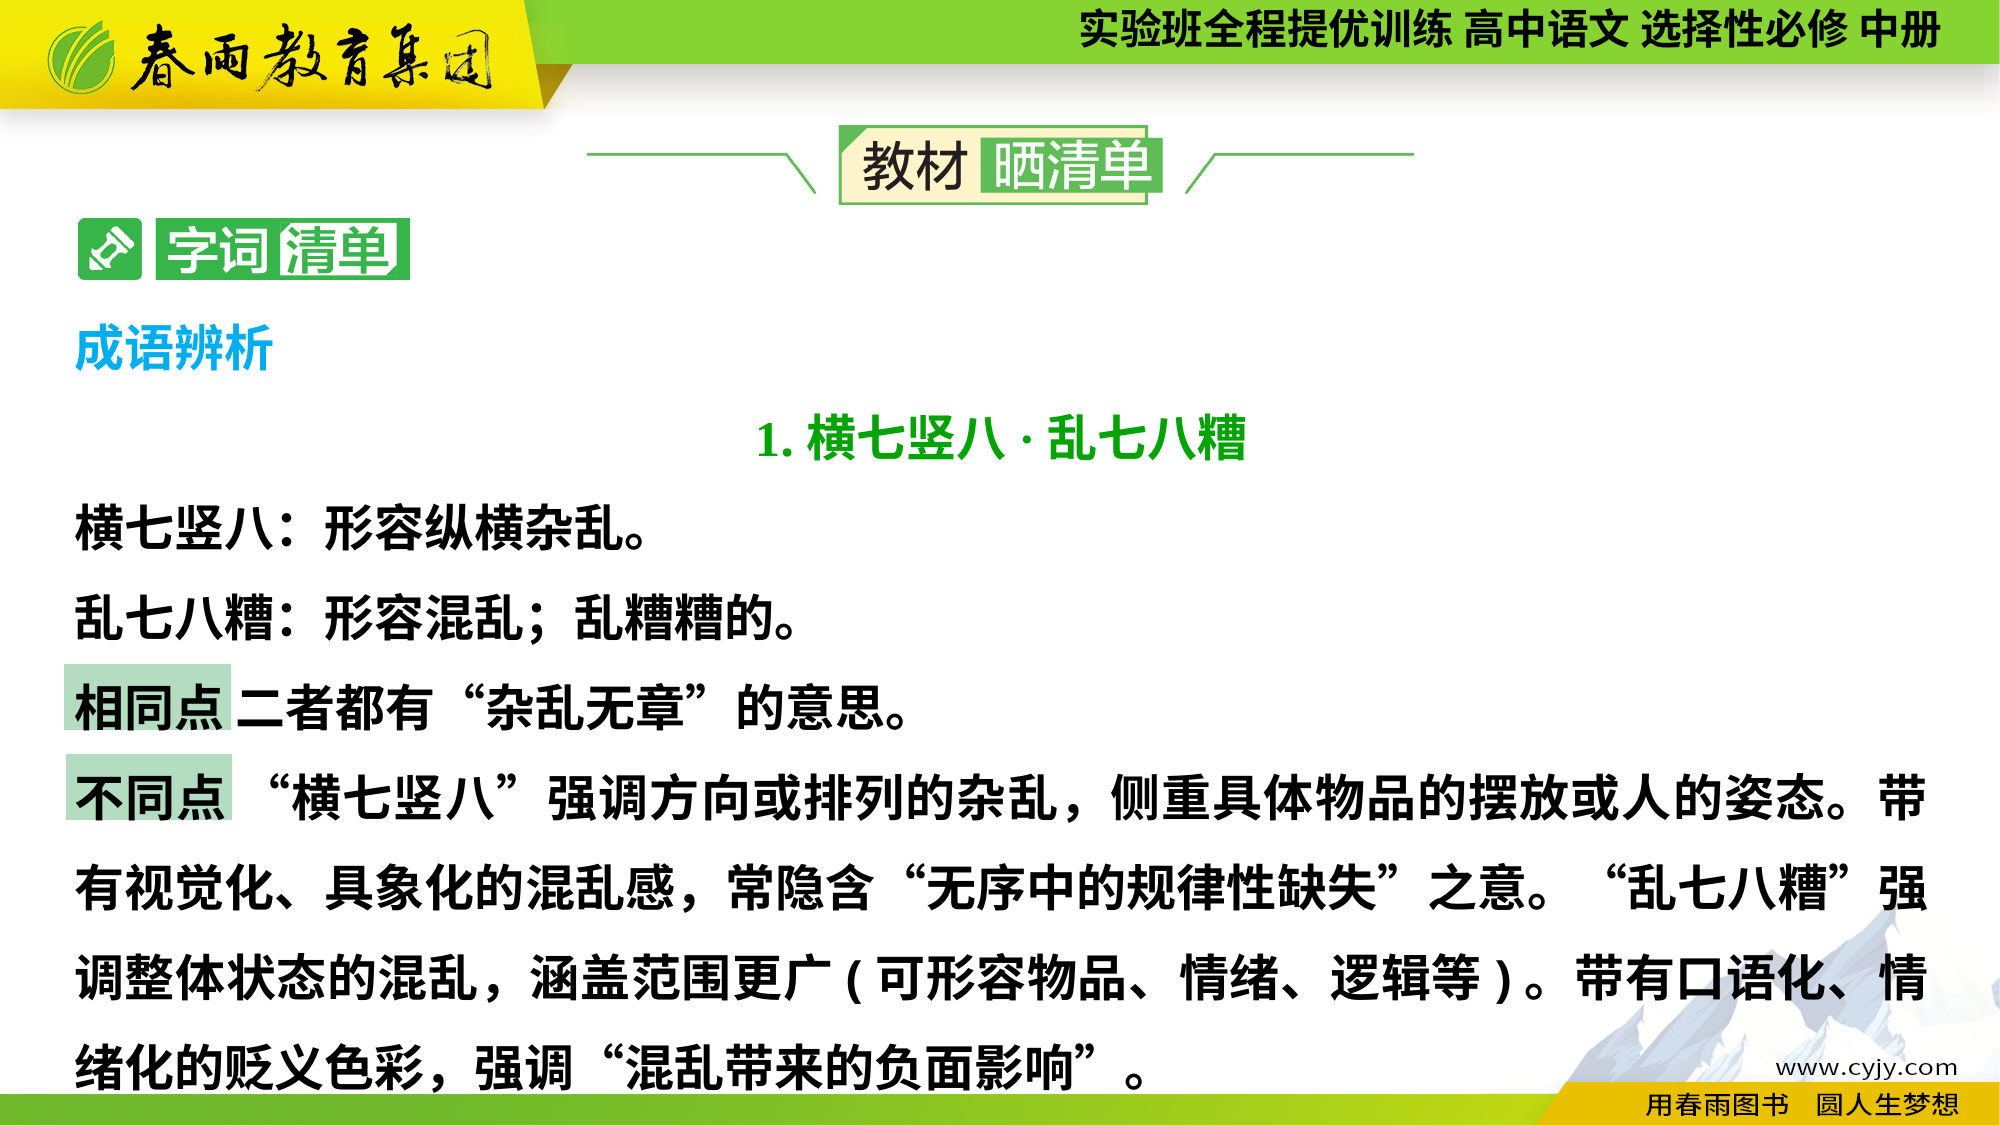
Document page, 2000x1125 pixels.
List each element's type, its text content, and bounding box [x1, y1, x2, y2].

list 成语辨析 1.横七竖八·乱七八糟 横七竖八：形容纵横杂乱。 乱七八糟：形容混乱；乱糟糟的。 相同点 二者都有“杂乱无章”的意思。 不同点 “横七竖八”强调方向或排列的杂乱，侧重具体物品的摆放或人的姿态。带有视觉化、具象化的混乱感，常隐含“无序中的规律性缺失”之意。“乱七八糟”强调整体状态的混乱，涵盖范围更广(可形容物品、情绪、逻辑等)。带有口语化、情绪化的贬义色彩，强调“混乱带来的负面影响”。 [59, 278, 1944, 1112]
picture [0, 0, 2000, 1125]
